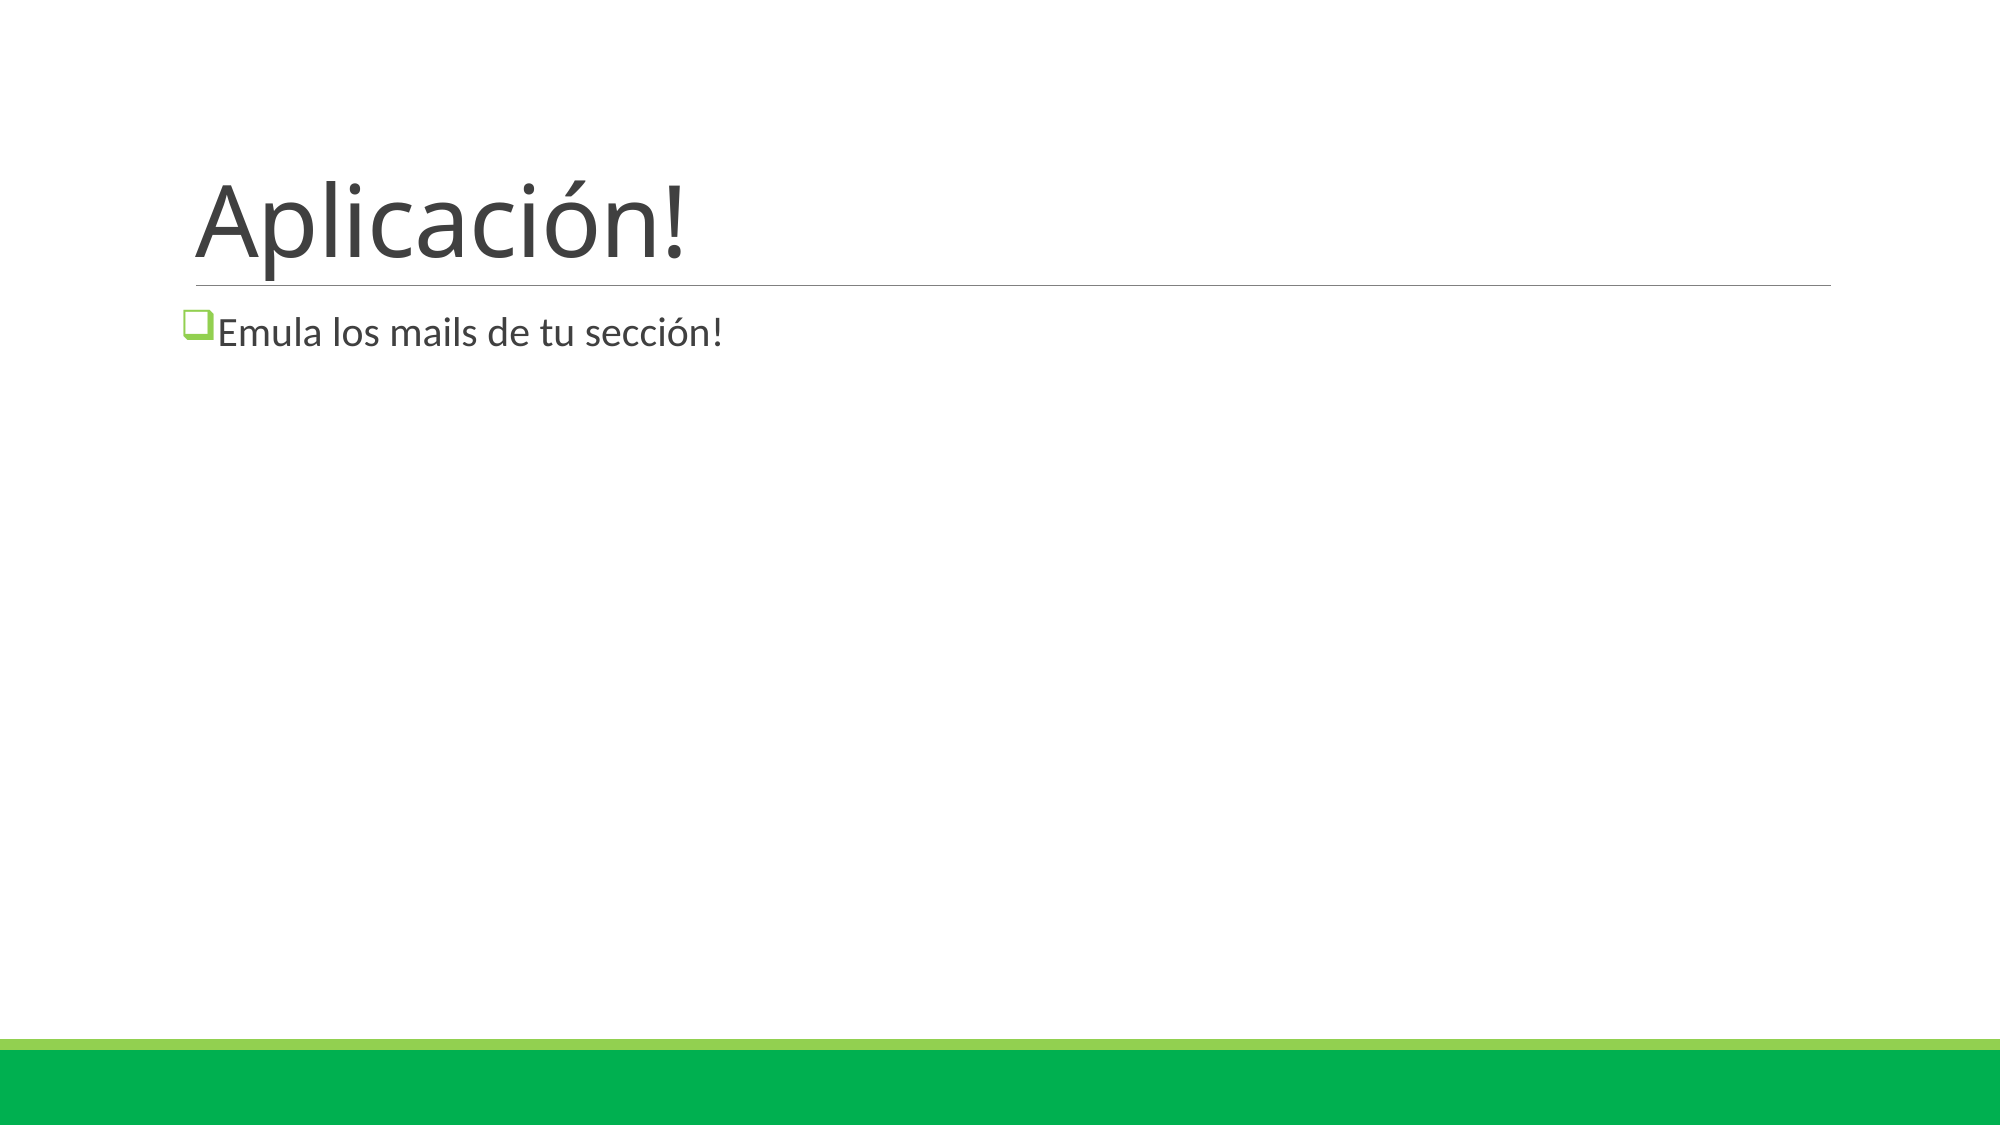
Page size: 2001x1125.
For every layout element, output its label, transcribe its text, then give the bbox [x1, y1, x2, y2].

title Aplicación! [180, 47, 1830, 285]
list Emula los mails de tu sección! [180, 302, 1830, 963]
